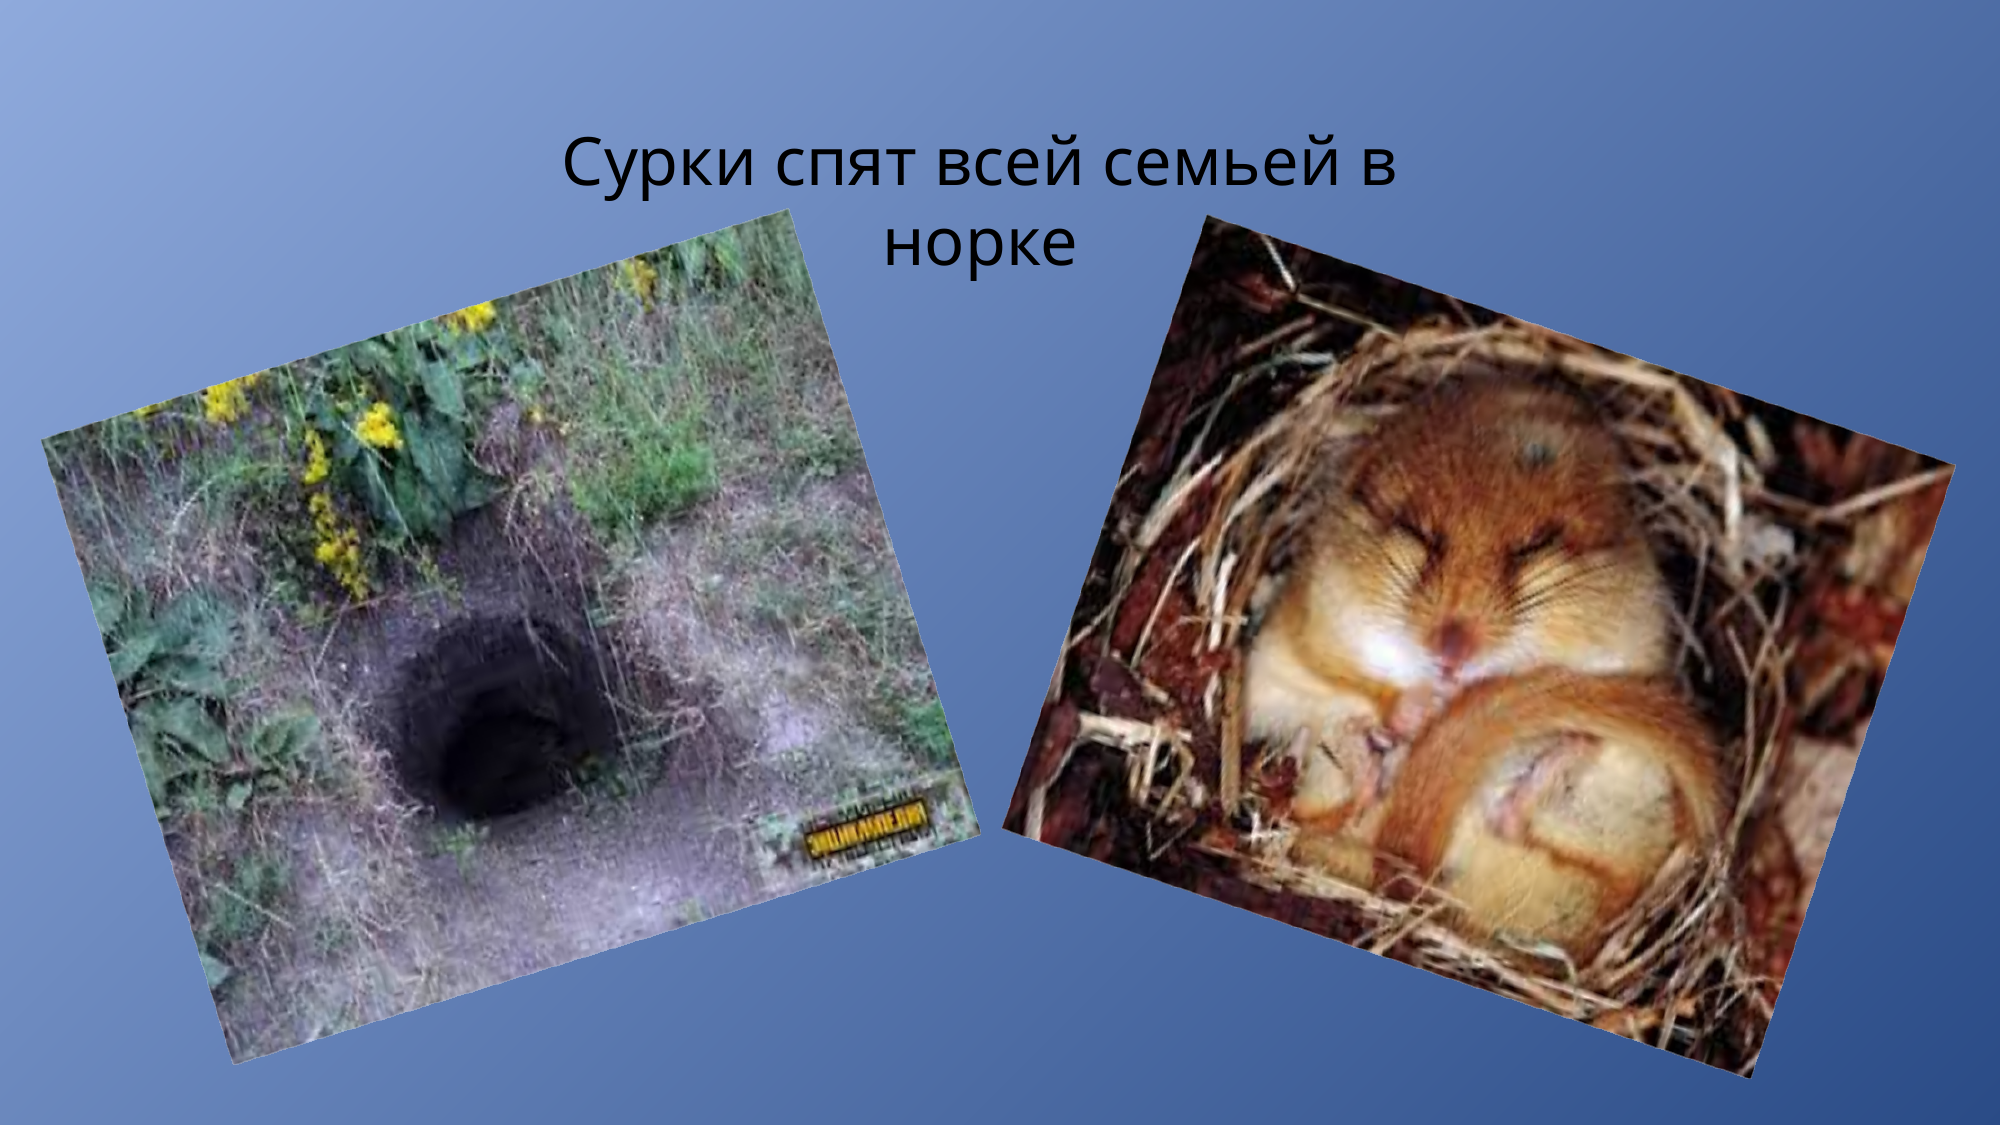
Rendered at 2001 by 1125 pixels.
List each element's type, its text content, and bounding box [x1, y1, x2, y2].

picture [1003, 216, 1955, 1078]
picture [42, 210, 980, 1064]
text_box Сурки спят всей семьей в норке [480, 111, 1481, 287]
